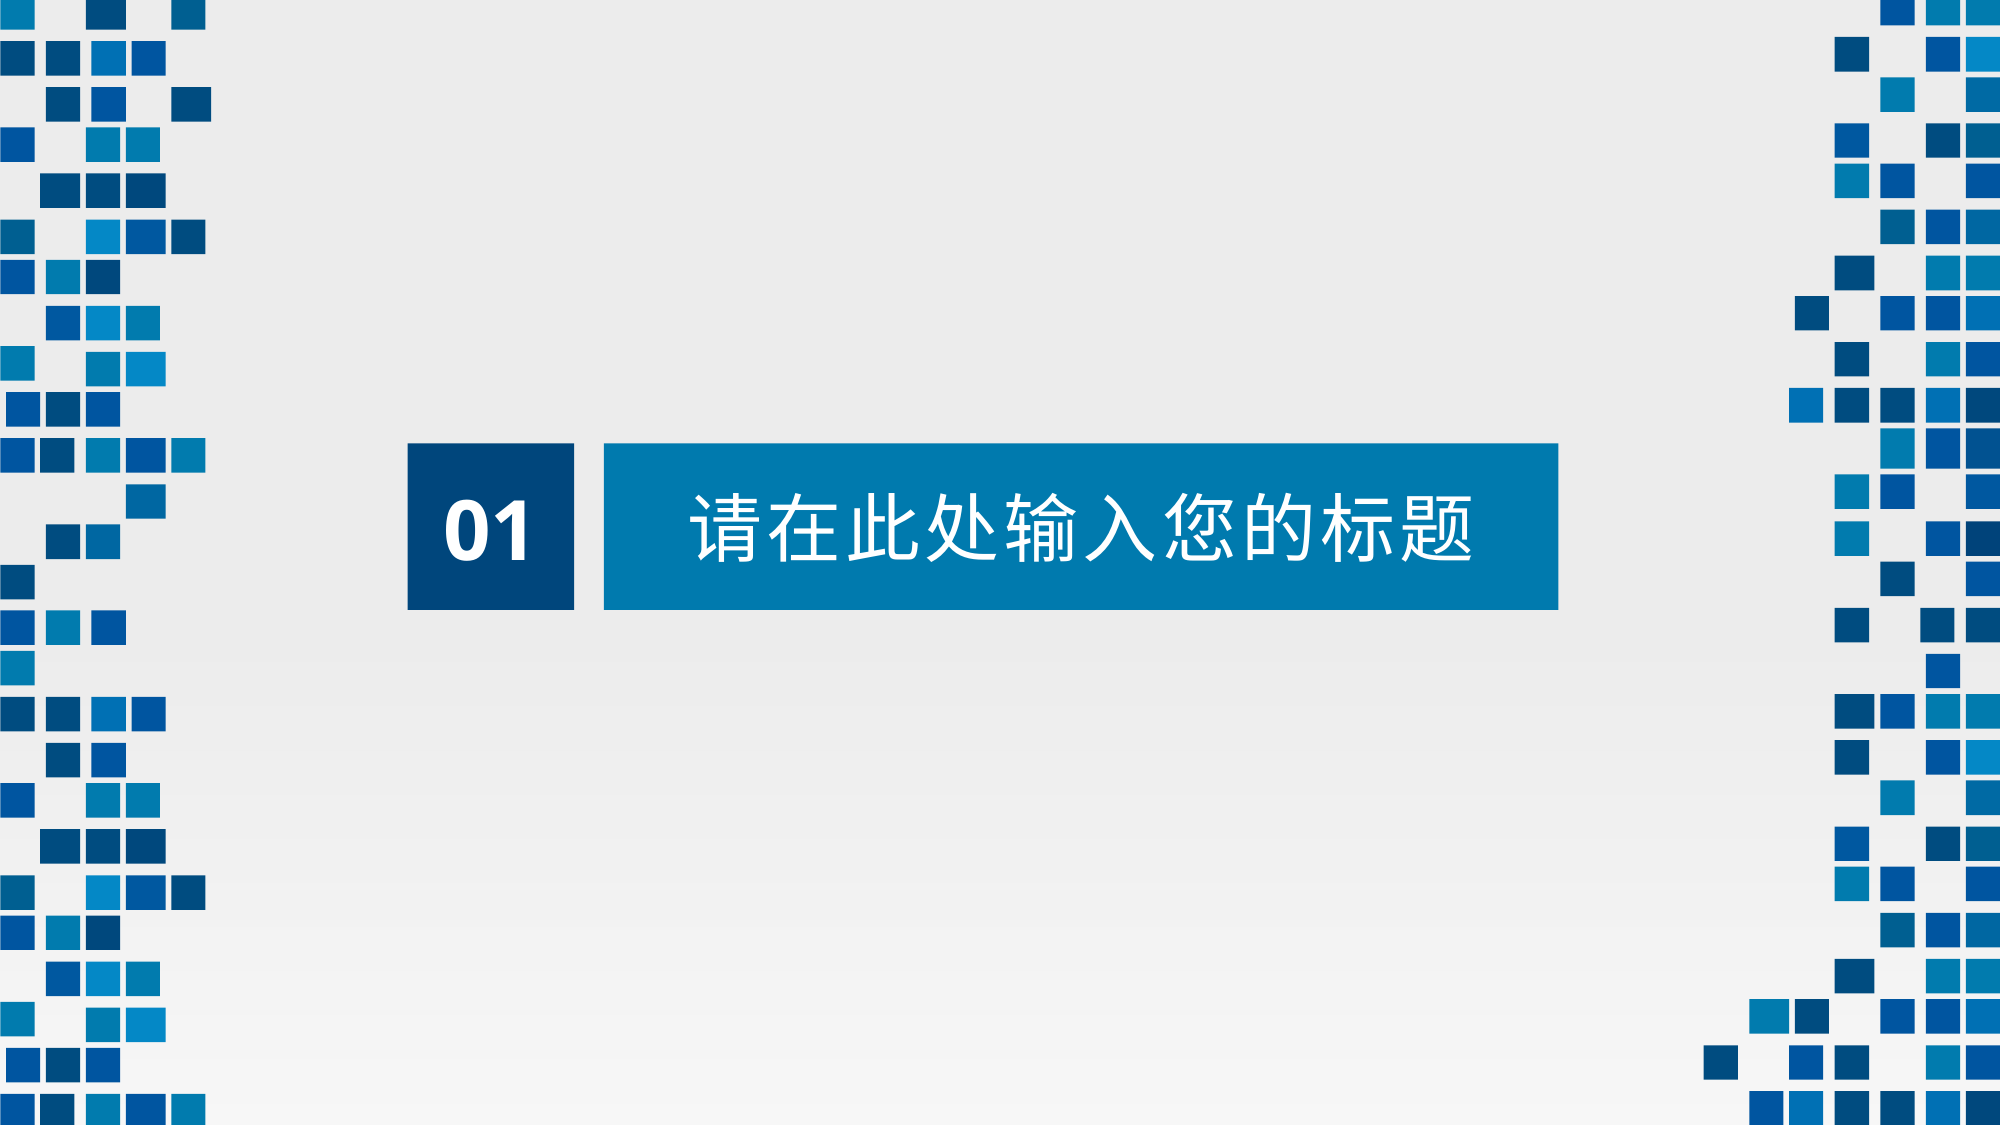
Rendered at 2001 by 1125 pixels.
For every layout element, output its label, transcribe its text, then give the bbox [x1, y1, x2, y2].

text_box [1834, 1045, 1870, 1080]
text_box [0, 564, 35, 600]
text_box [1965, 123, 2000, 158]
text_box [1925, 958, 1961, 994]
text_box [0, 41, 35, 76]
text_box [1965, 1045, 2000, 1080]
text_box [1925, 826, 1961, 861]
text_box [1749, 1091, 1784, 1125]
text_box [85, 305, 121, 341]
text_box [85, 1047, 121, 1083]
text_box [1880, 694, 1915, 729]
text_box [1880, 428, 1915, 469]
text_box [91, 87, 126, 122]
text_box [1925, 999, 1961, 1034]
text_box [85, 0, 126, 30]
text_box [91, 41, 126, 76]
text_box [125, 484, 166, 519]
text_box [91, 696, 126, 732]
text_box [0, 127, 35, 162]
text_box [1880, 209, 1915, 245]
text_box [131, 696, 166, 732]
text_box [125, 173, 166, 208]
text_box [1925, 123, 1961, 158]
text_box [1925, 36, 1961, 72]
text_box [1880, 912, 1915, 948]
text_box [1834, 866, 1870, 902]
text_box [85, 783, 121, 818]
text_box [40, 438, 75, 473]
text_box [0, 259, 35, 295]
text_box [1965, 958, 2000, 994]
text_box [171, 1093, 206, 1125]
text_box [1834, 123, 1870, 158]
text_box [1834, 826, 1870, 861]
text_box [1834, 342, 1870, 377]
text_box [1965, 607, 2000, 643]
text_box [0, 0, 35, 30]
text_box [45, 915, 81, 950]
text_box [85, 351, 121, 387]
text_box [45, 1047, 81, 1083]
text_box [1925, 740, 1961, 775]
text_box [1925, 255, 1961, 291]
text_box [1880, 387, 1915, 423]
text_box [1880, 1091, 1915, 1125]
text_box [1965, 474, 2000, 509]
text_box [1965, 342, 2000, 377]
text_box [1965, 209, 2000, 245]
text_box [0, 875, 35, 910]
text_box [85, 961, 121, 997]
text_box [1834, 958, 1875, 994]
text_box [1834, 255, 1875, 291]
text_box [45, 696, 81, 732]
text_box [0, 346, 35, 381]
text_box [6, 392, 41, 427]
text_box [125, 961, 160, 997]
text_box [171, 438, 206, 473]
text_box [125, 438, 166, 473]
text_box [0, 438, 35, 473]
text_box [85, 438, 121, 473]
text_box [125, 351, 166, 387]
text_box [1834, 521, 1870, 556]
text_box [40, 829, 81, 864]
text_box [1880, 163, 1915, 199]
text_box [1834, 1091, 1870, 1125]
text_box [125, 1007, 166, 1043]
text_box [45, 524, 81, 560]
text_box [1925, 1091, 1961, 1125]
text_box [45, 259, 81, 295]
text_box [85, 392, 121, 427]
text_box [1965, 912, 2000, 948]
text_box [1925, 387, 1961, 423]
text_box [85, 915, 121, 950]
text_box [125, 829, 166, 864]
text_box [1834, 607, 1870, 643]
text_box [1834, 387, 1870, 423]
text_box [1965, 740, 2000, 775]
text_box [0, 915, 35, 950]
text_box 01 [407, 442, 575, 611]
text_box [6, 1047, 41, 1083]
text_box [45, 87, 81, 122]
text_box [1789, 1045, 1824, 1080]
text_box [1965, 694, 2000, 729]
text_box [85, 127, 121, 162]
text_box [1834, 694, 1875, 729]
text_box [1925, 1045, 1961, 1080]
text_box [45, 742, 81, 778]
text_box [125, 305, 160, 341]
text_box [1794, 296, 1829, 331]
text_box [1880, 866, 1915, 902]
text_box [171, 875, 206, 910]
text_box [1880, 999, 1915, 1034]
text_box [1965, 255, 2000, 291]
text_box 请在此处输入您的标题 [603, 442, 1559, 611]
text_box [1834, 163, 1870, 199]
text_box [1925, 0, 1961, 26]
text_box [0, 610, 35, 645]
text_box [171, 0, 206, 30]
text_box [1880, 561, 1915, 597]
text_box [1925, 694, 1961, 729]
text_box [91, 610, 126, 645]
text_box [45, 305, 81, 341]
text_box [85, 524, 121, 560]
text_box [1834, 36, 1870, 72]
text_box [85, 1093, 121, 1125]
text_box [1925, 296, 1961, 331]
text_box [131, 41, 166, 76]
text_box [1965, 163, 2000, 199]
text_box [85, 259, 121, 295]
text_box [125, 127, 160, 162]
text_box [1965, 387, 2000, 423]
text_box [1965, 780, 2000, 816]
text_box [1880, 780, 1915, 816]
text_box [1880, 0, 1915, 26]
text_box [1880, 77, 1915, 112]
text_box [0, 1001, 35, 1037]
text_box [45, 41, 81, 76]
text_box [171, 87, 212, 122]
text_box [45, 392, 81, 427]
text_box [1703, 1045, 1738, 1080]
text_box [85, 1007, 121, 1043]
text_box [1880, 474, 1915, 509]
text_box [40, 173, 81, 208]
text_box [1834, 740, 1870, 775]
text_box [1965, 521, 2000, 556]
text_box [1925, 521, 1961, 556]
text_box [1965, 0, 2000, 26]
text_box [1749, 999, 1790, 1034]
text_box [1880, 296, 1915, 331]
text_box [91, 742, 126, 778]
text_box [1965, 1091, 2000, 1125]
text_box [85, 875, 121, 910]
text_box [85, 829, 121, 864]
text_box [1794, 999, 1829, 1034]
text_box [1925, 209, 1961, 245]
text_box [1965, 36, 2000, 72]
text_box [125, 875, 166, 910]
text_box [0, 1093, 35, 1125]
text_box [45, 610, 81, 645]
text_box [1789, 387, 1824, 423]
text_box [0, 650, 35, 686]
text_box [1965, 428, 2000, 469]
text_box [1925, 912, 1961, 948]
text_box [1965, 77, 2000, 112]
text_box [1925, 653, 1961, 689]
text_box [45, 961, 81, 997]
text_box [1789, 1091, 1824, 1125]
text_box [171, 219, 206, 255]
text_box [1965, 561, 2000, 597]
text_box [125, 783, 160, 818]
text_box [125, 1093, 166, 1125]
text_box [85, 173, 121, 208]
text_box [0, 783, 35, 818]
text_box [1834, 474, 1870, 509]
text_box [1965, 999, 2000, 1034]
text_box [1925, 342, 1961, 377]
text_box [1965, 826, 2000, 861]
text_box [1920, 607, 1955, 643]
text_box [0, 696, 35, 732]
text_box [40, 1093, 75, 1125]
text_box [1965, 296, 2000, 331]
text_box [85, 219, 121, 255]
text_box [0, 219, 35, 255]
text_box [125, 219, 166, 255]
text_box [1925, 428, 1961, 469]
text_box [1965, 866, 2000, 902]
